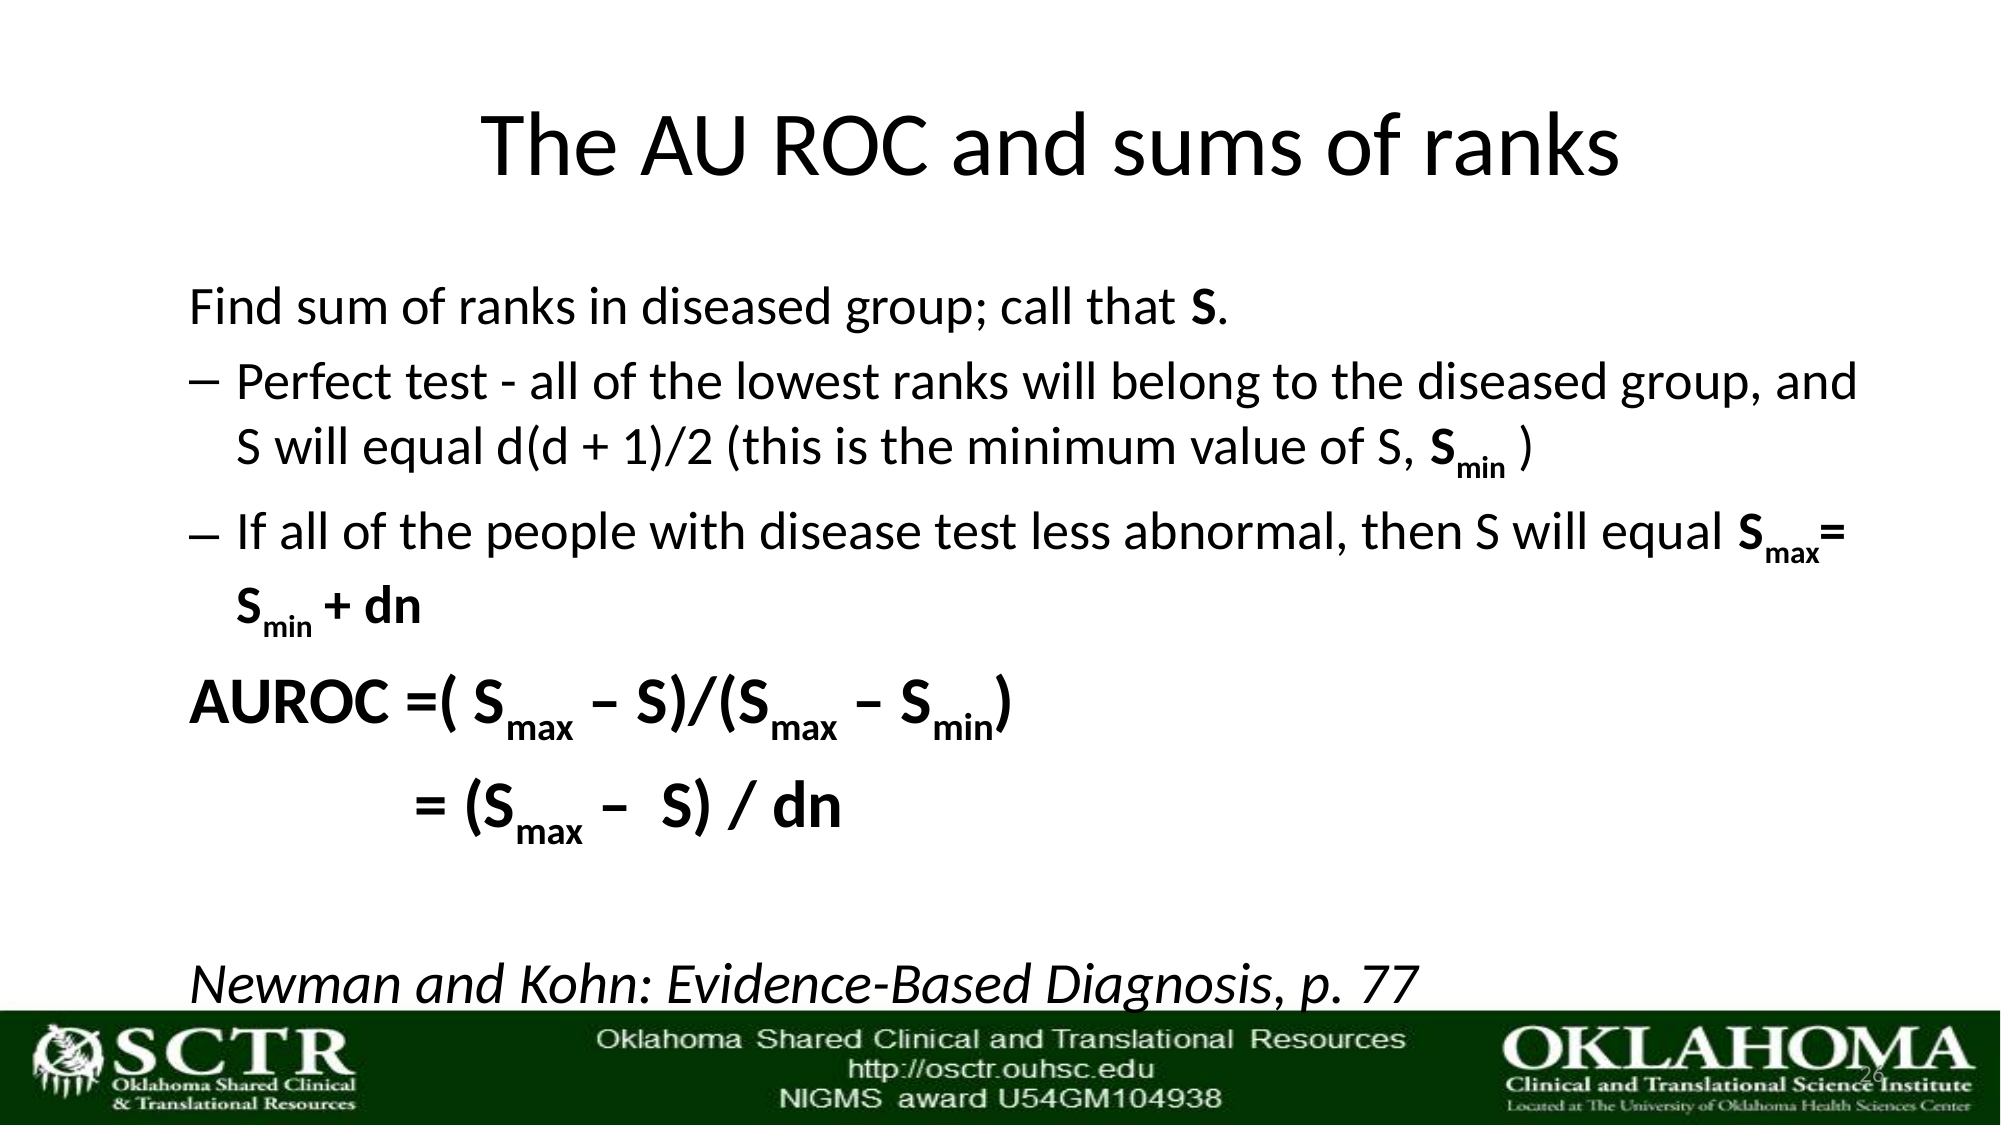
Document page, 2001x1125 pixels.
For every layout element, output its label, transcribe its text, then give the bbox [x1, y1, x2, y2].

slide_number 26 [1433, 1042, 1900, 1103]
list Find sum of ranks in diseased group; call that S. Perfect test - all of the lowest ranks will belong to the diseased group, and S will equal d(d + 1)/2 (this is the minimum value of S, Smin ) If all of the people with disease test less abnormal, then S will equal Smax= Smin + dn AUROC =( Smax – S)/(Smax – Smin) = (Smax – S) / dn Newman and Kohn: Evidence-Based Diagnosis, p. 77 [99, 262, 1900, 1005]
title The AU ROC and sums of ranks [99, 45, 1900, 233]
picture [0, 0, 2001, 1125]
